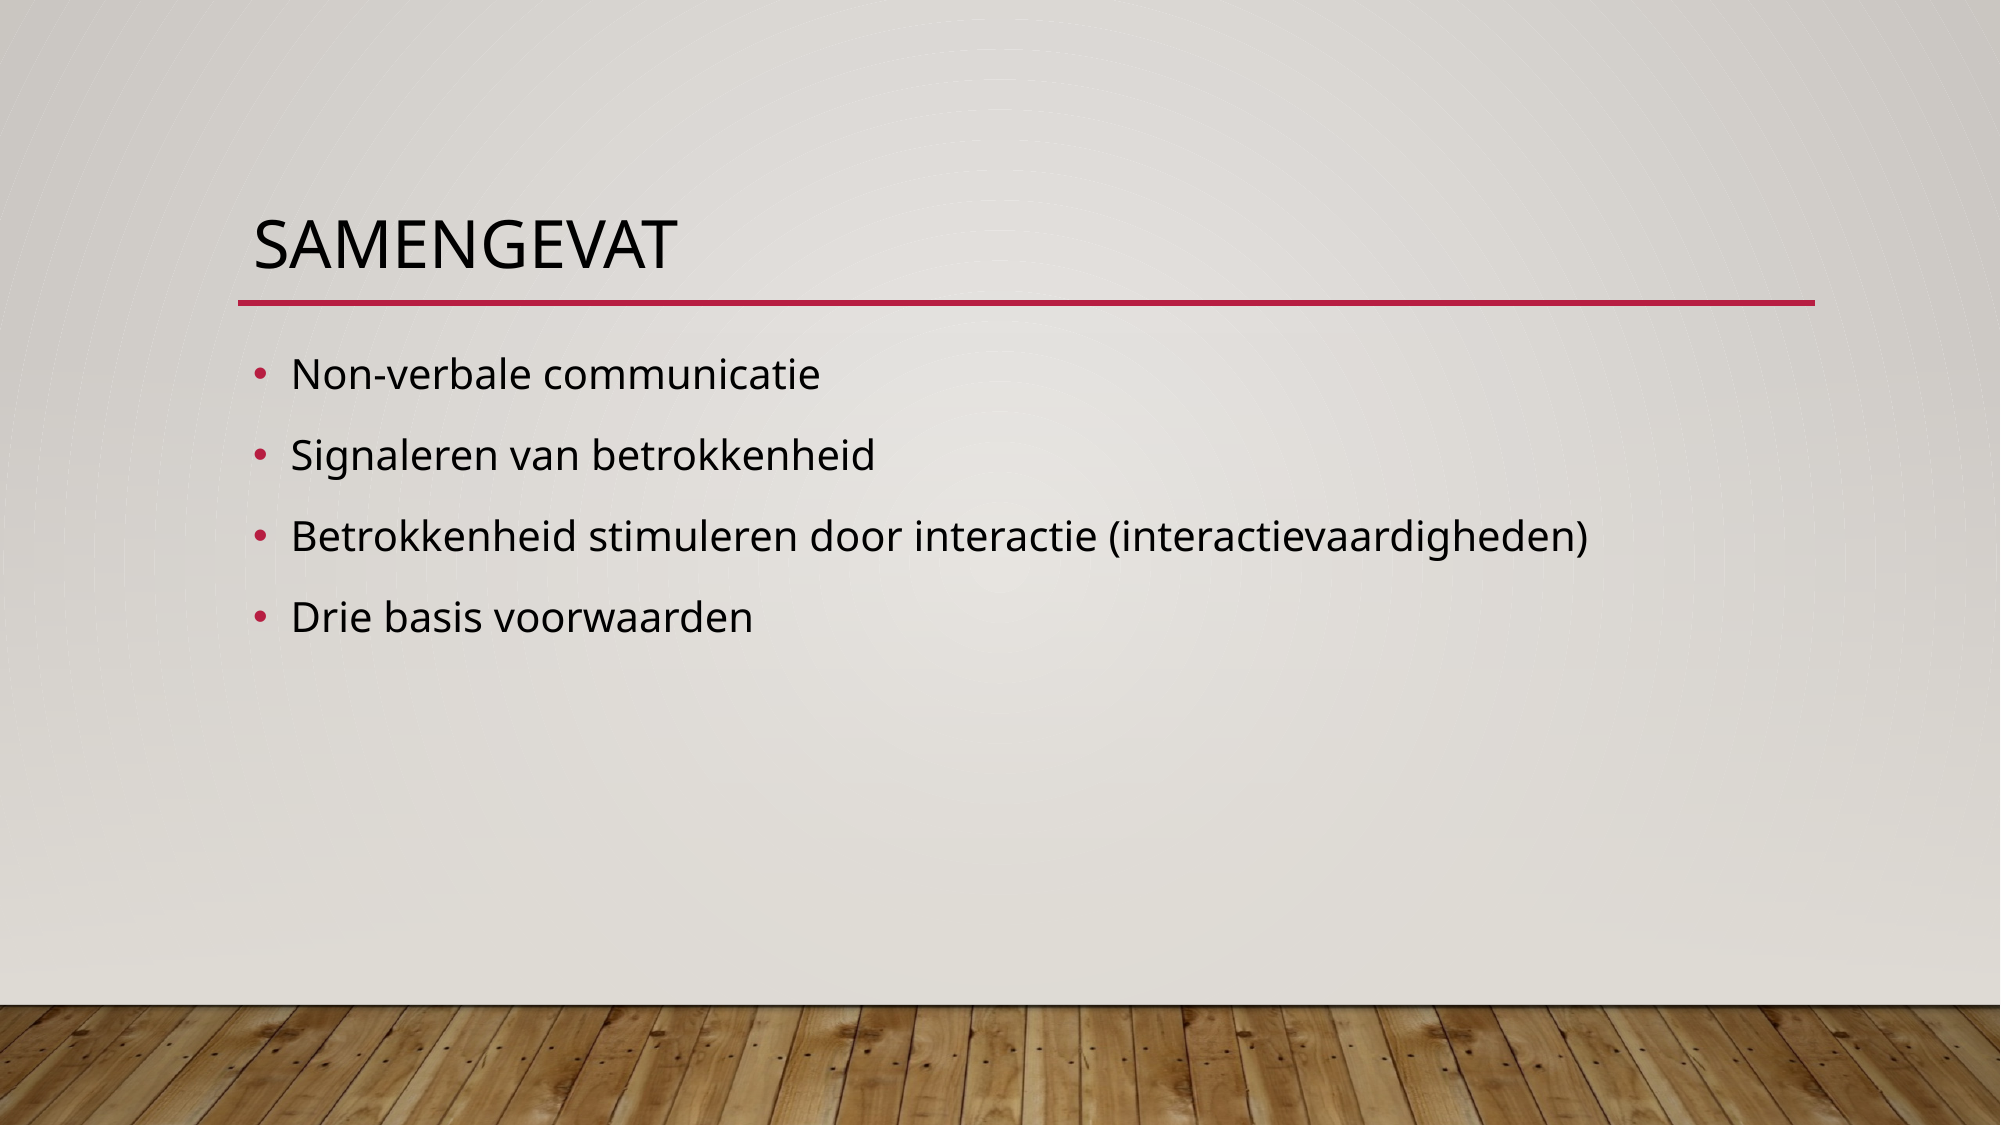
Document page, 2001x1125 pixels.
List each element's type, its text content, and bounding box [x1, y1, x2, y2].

picture [0, 1005, 2000, 1125]
list Non-verbale communicatie Signaleren van betrokkenheid Betrokkenheid stimuleren door interactie (interactievaardigheden) Drie basis voorwaarden [238, 330, 1814, 897]
title Samengevat [238, 131, 1814, 305]
